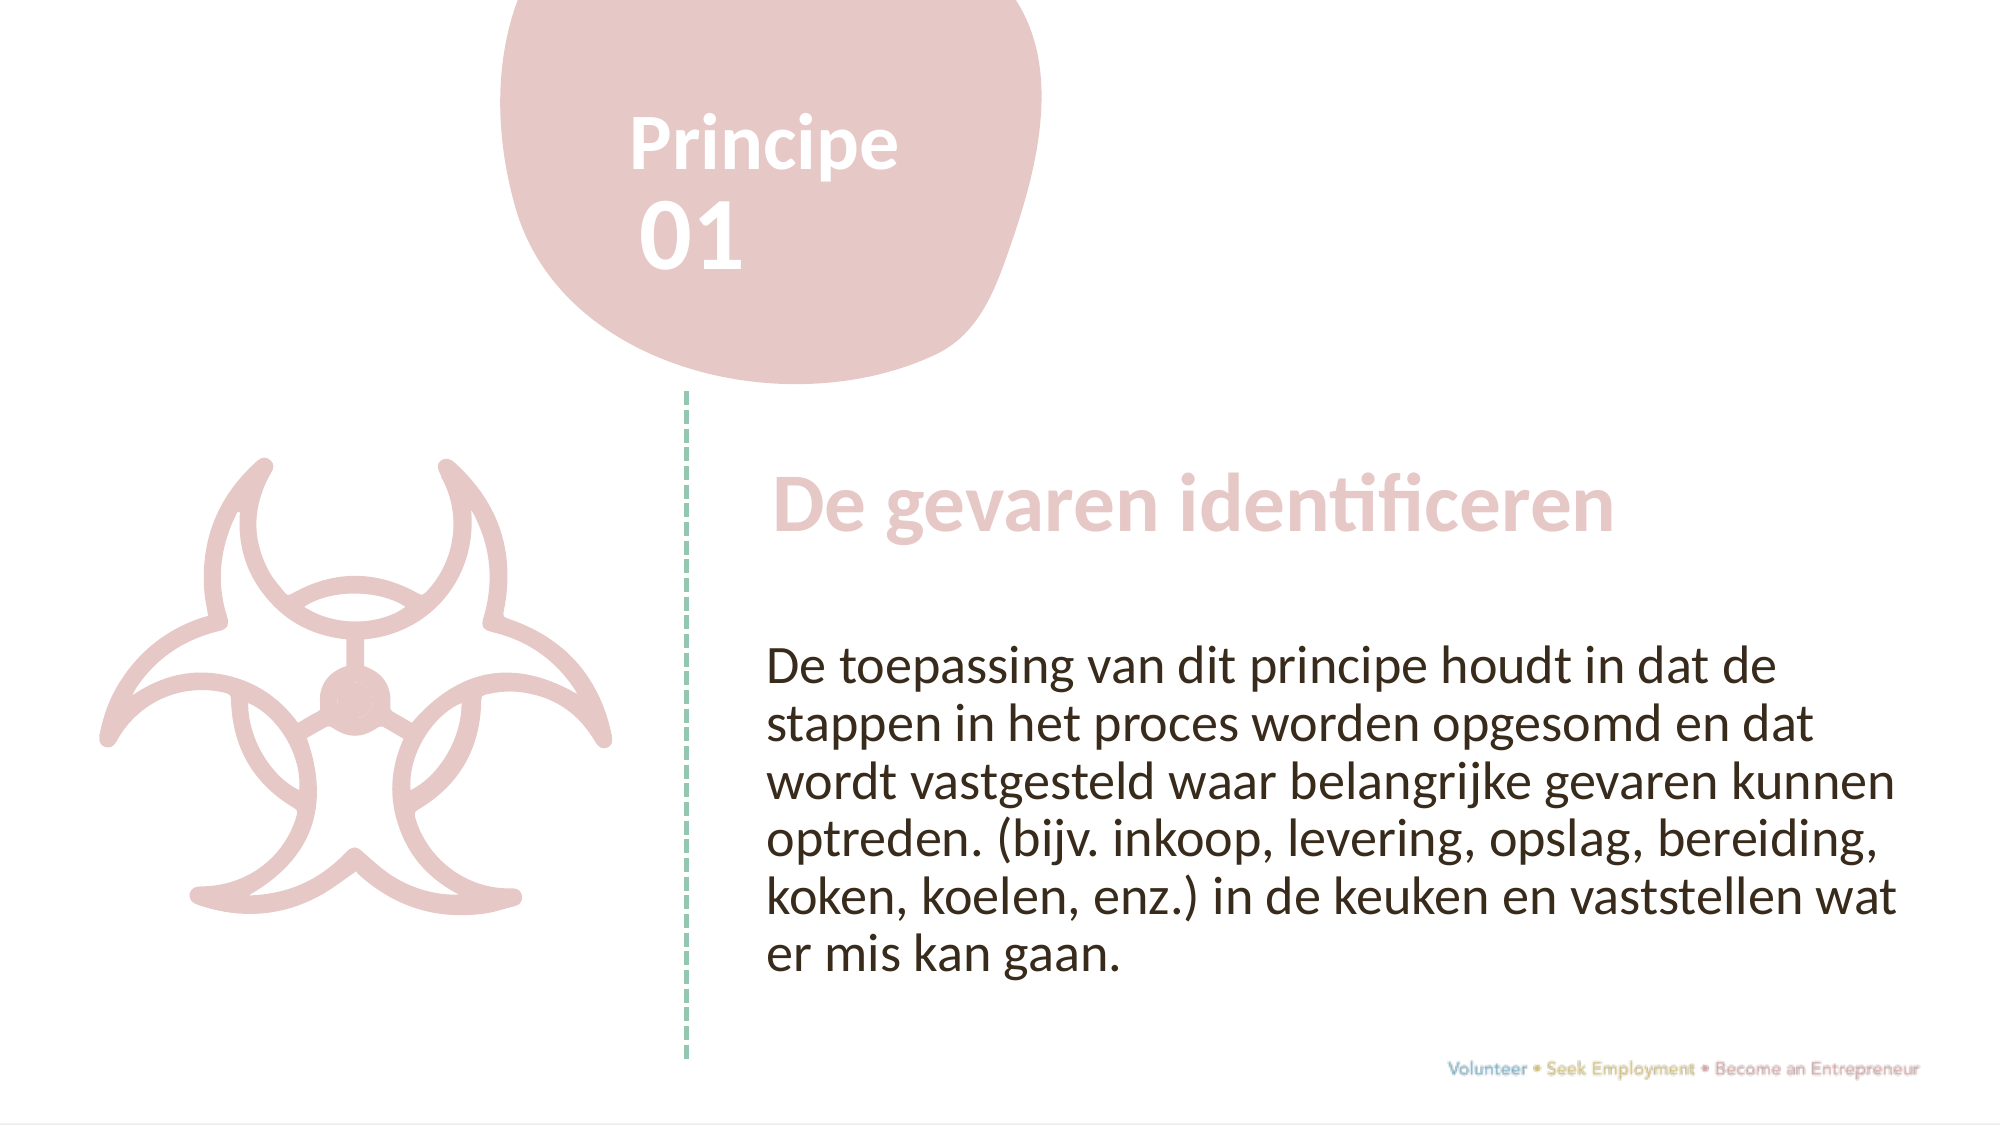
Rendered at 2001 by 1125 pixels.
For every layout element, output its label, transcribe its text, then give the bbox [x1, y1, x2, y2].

text_box De gevaren identificeren [757, 457, 1940, 629]
text_box [500, 0, 1042, 385]
picture [1418, 1046, 1971, 1103]
text_box De toepassing van dit principe houdt in dat de stappen in het proces worden opgesomd en dat wordt vastgesteld waar belangrijke gevaren kunnen optreden. (bijv. inkoop, levering, opslag, bereiding, koken, koelen, enz.) in de keuken en vaststellen wat er mis kan gaan. [751, 629, 1967, 959]
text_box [615, 93, 954, 313]
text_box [99, 457, 613, 916]
